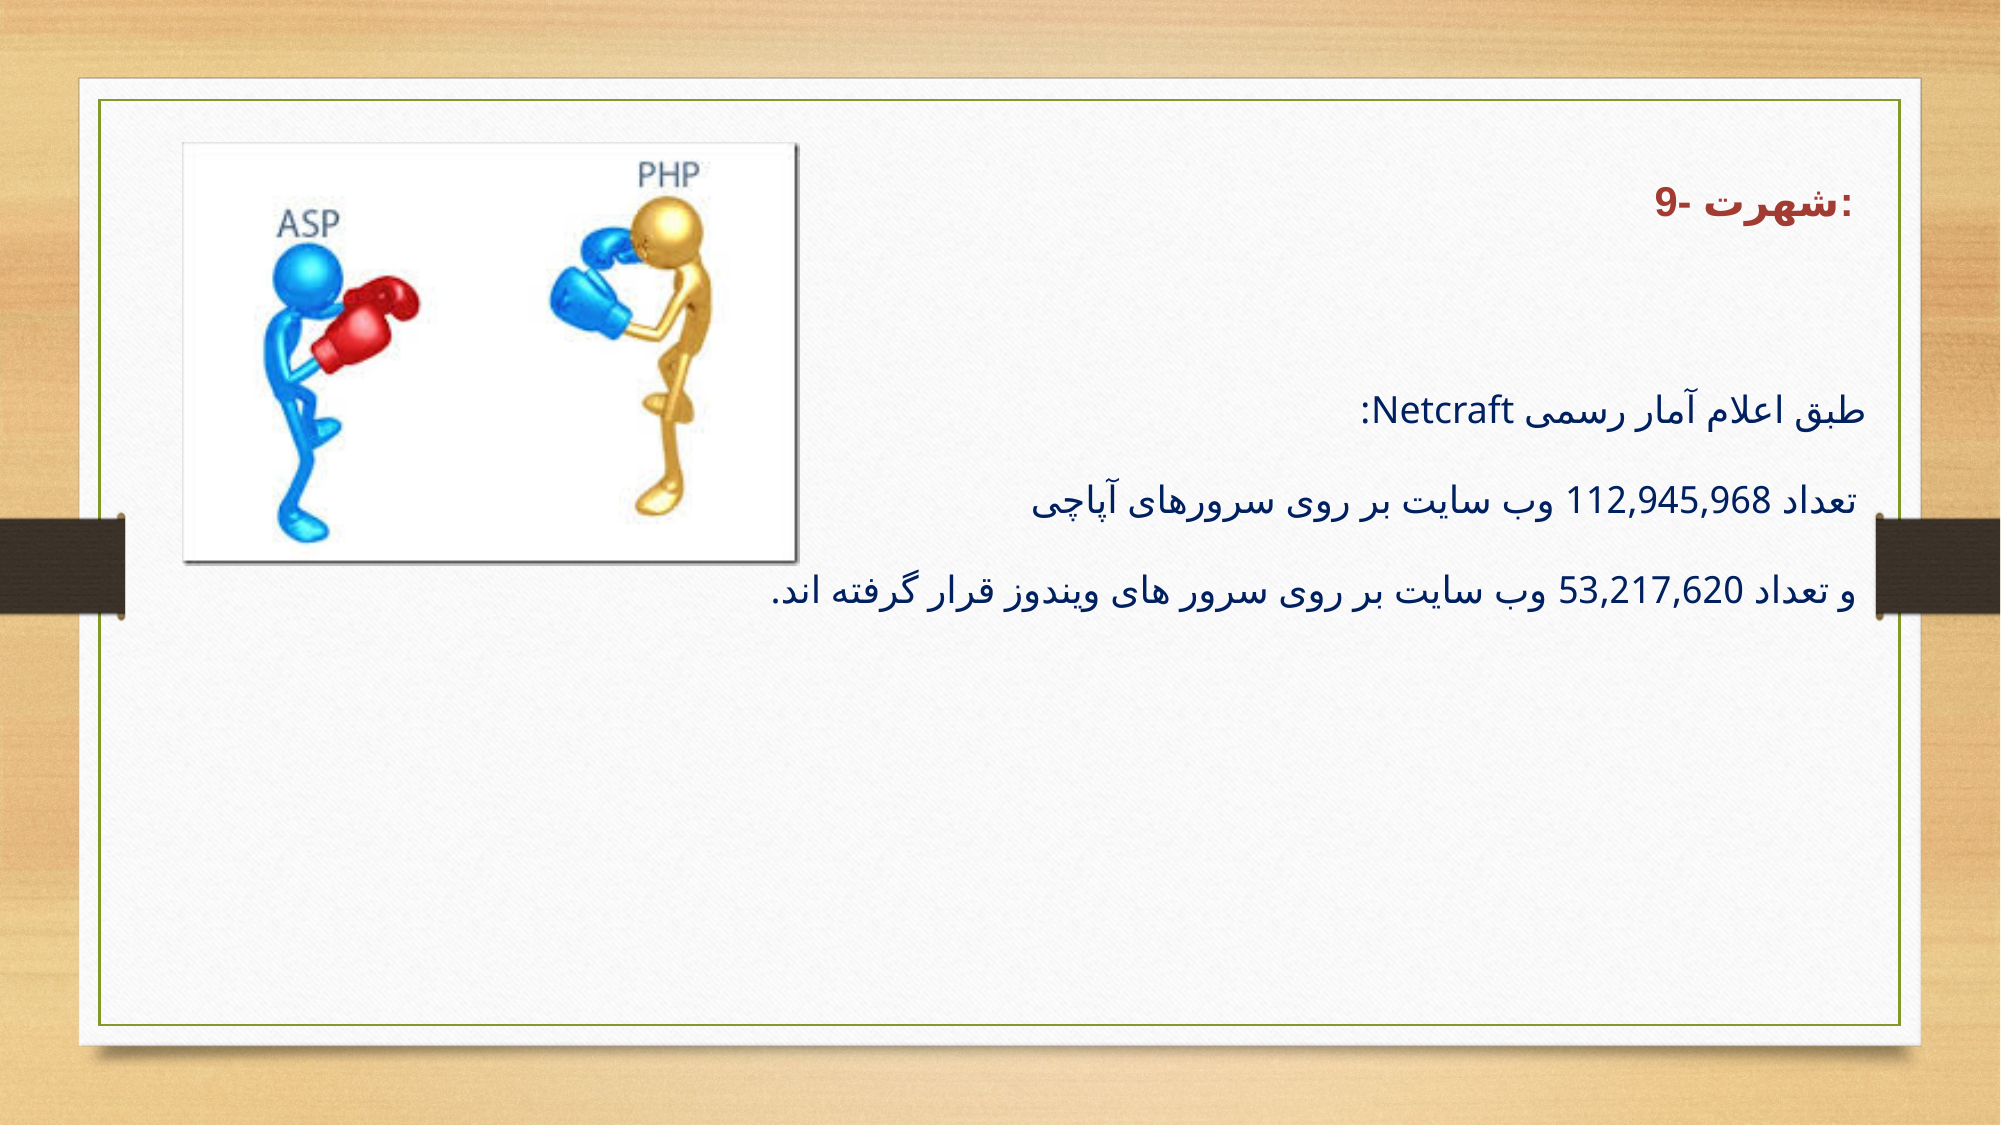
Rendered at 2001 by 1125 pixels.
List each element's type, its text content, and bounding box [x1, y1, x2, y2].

text_box 9- شهرت: [1639, 166, 1869, 232]
text_box طبق اعلام آمار رسمی Netcraft: تعداد 112,945,968 وب سایت بر روی سرورهای آپاچی و تعداد 53,217,620 وب سایت بر روی سرور های ویندوز قرار گرفته اند. [105, 378, 1882, 619]
picture [0, 0, 2001, 1125]
